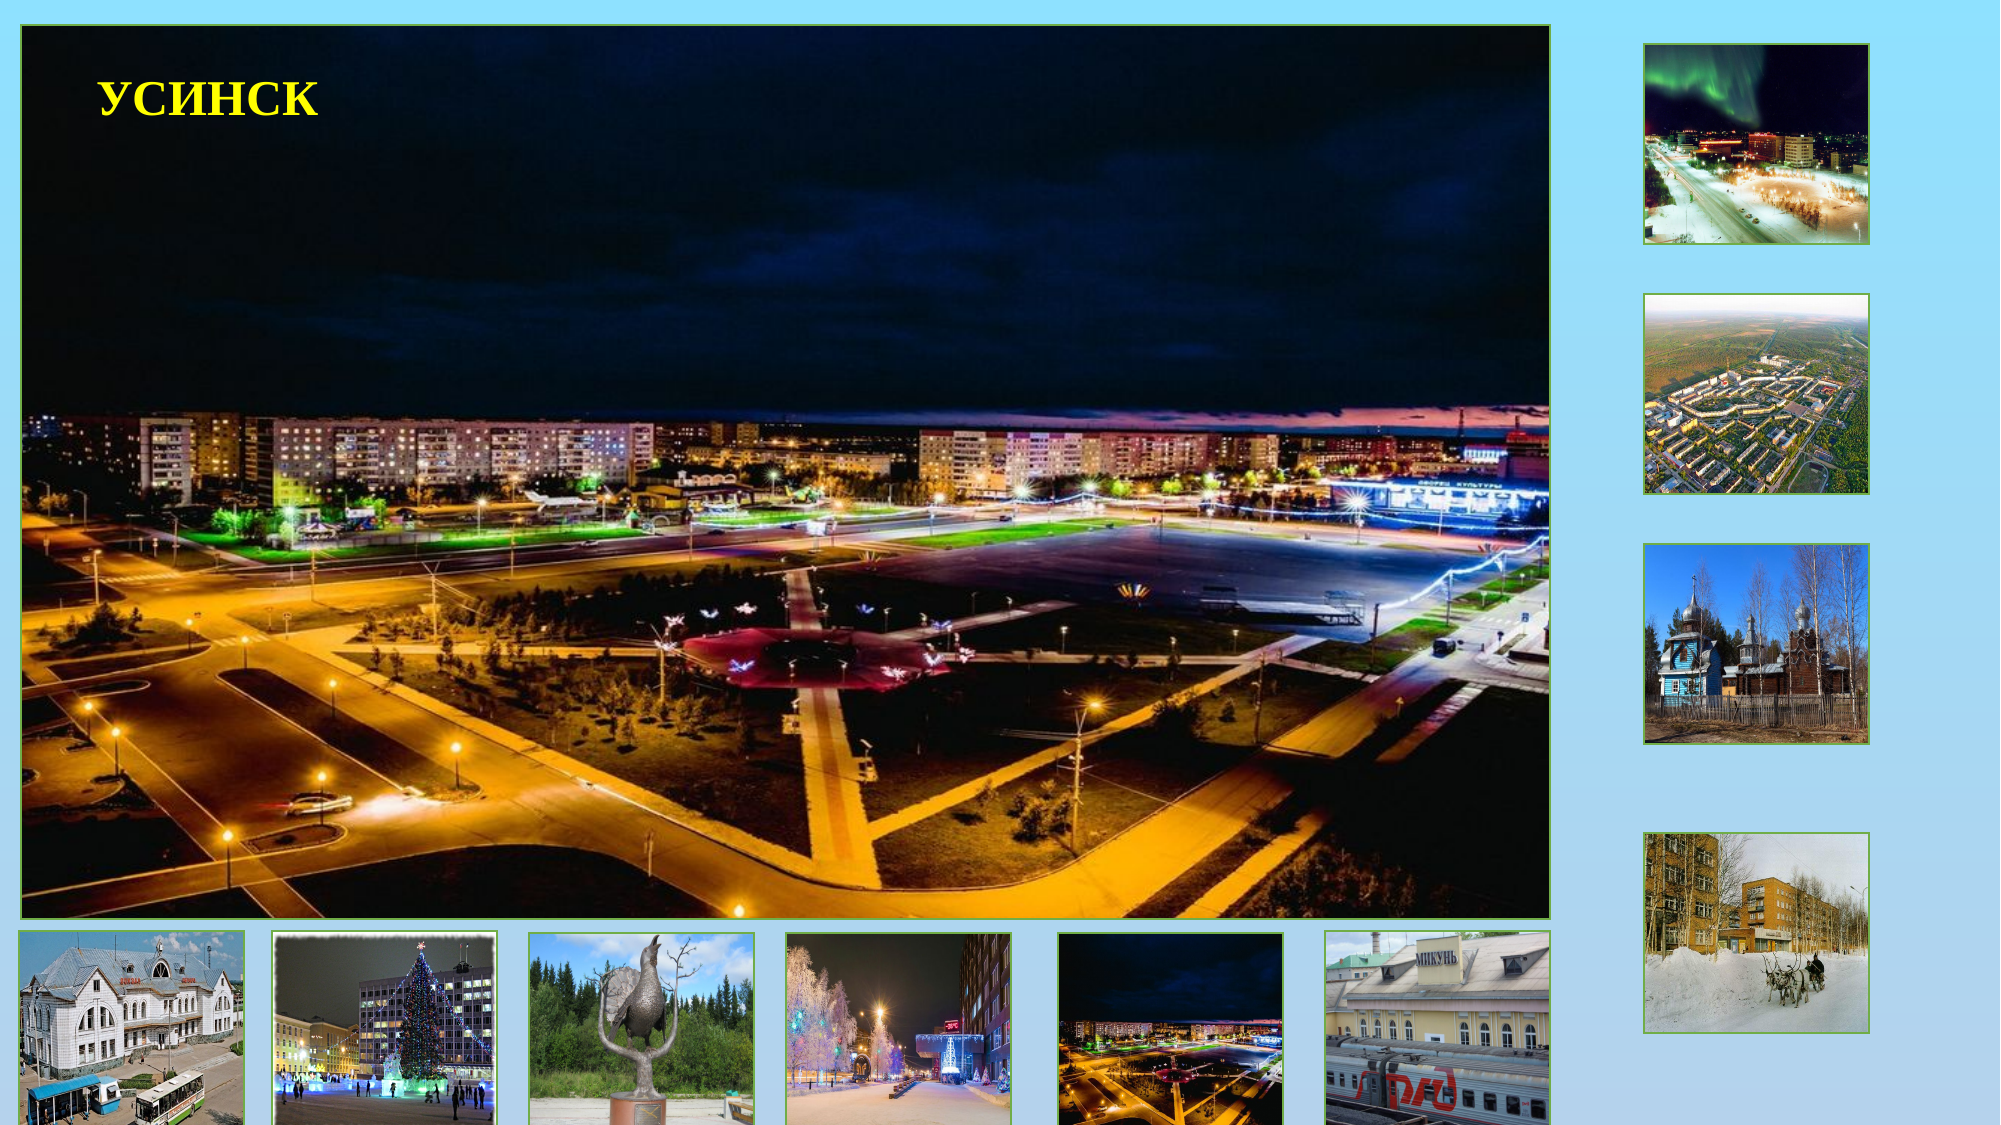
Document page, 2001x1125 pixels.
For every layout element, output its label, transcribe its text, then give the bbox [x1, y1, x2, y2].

text_box [1643, 832, 1870, 1034]
text_box [20, 24, 1551, 920]
text_box [1057, 932, 1284, 1125]
text_box [1643, 293, 1870, 495]
text_box [271, 930, 498, 1125]
text_box [1324, 930, 1551, 1125]
text_box [785, 932, 1012, 1125]
text_box [528, 932, 755, 1125]
text_box [1643, 43, 1870, 245]
text_box [18, 930, 245, 1125]
text_box УСИНСК [81, 58, 348, 133]
text_box [1643, 543, 1870, 745]
